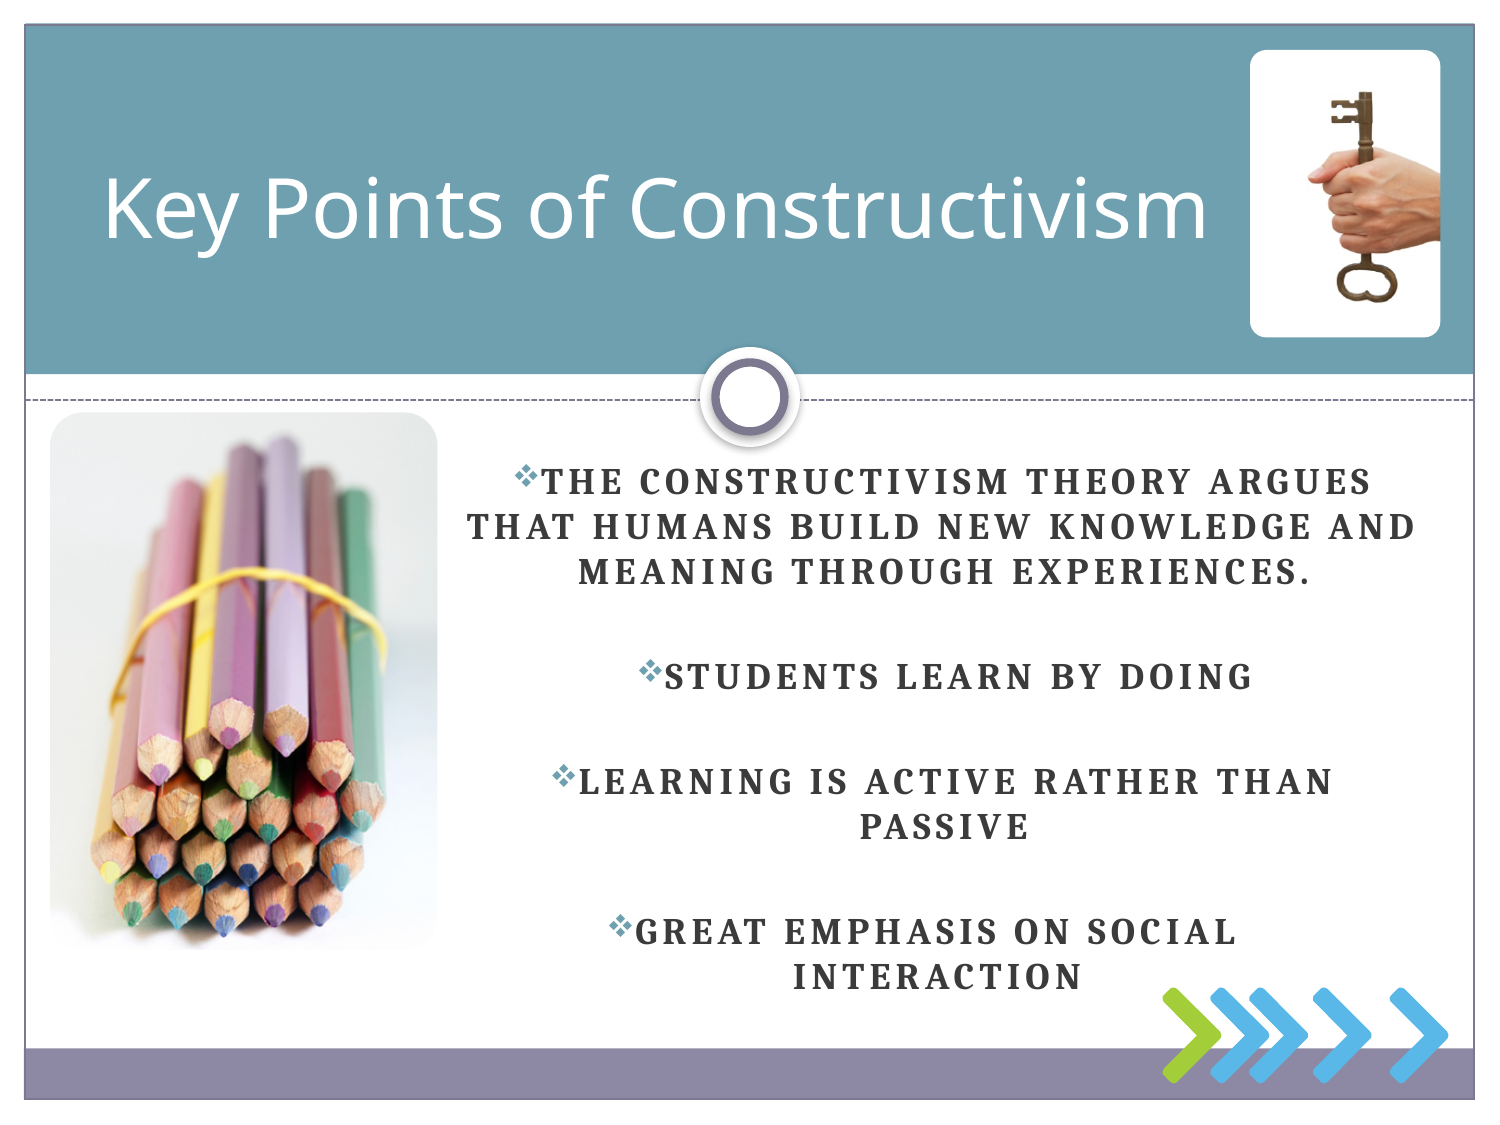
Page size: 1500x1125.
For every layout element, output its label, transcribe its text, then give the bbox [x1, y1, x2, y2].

picture [1162, 987, 1449, 1084]
picture [1249, 49, 1441, 338]
picture [49, 412, 438, 951]
list The constructivism theory argues that humans build new knowledge and meaning through experiences. Students learn by doing Learning is active rather than passive Great emphasis on social interaction [450, 450, 1438, 1038]
title Key Points of Constructivism [0, 37, 1425, 263]
